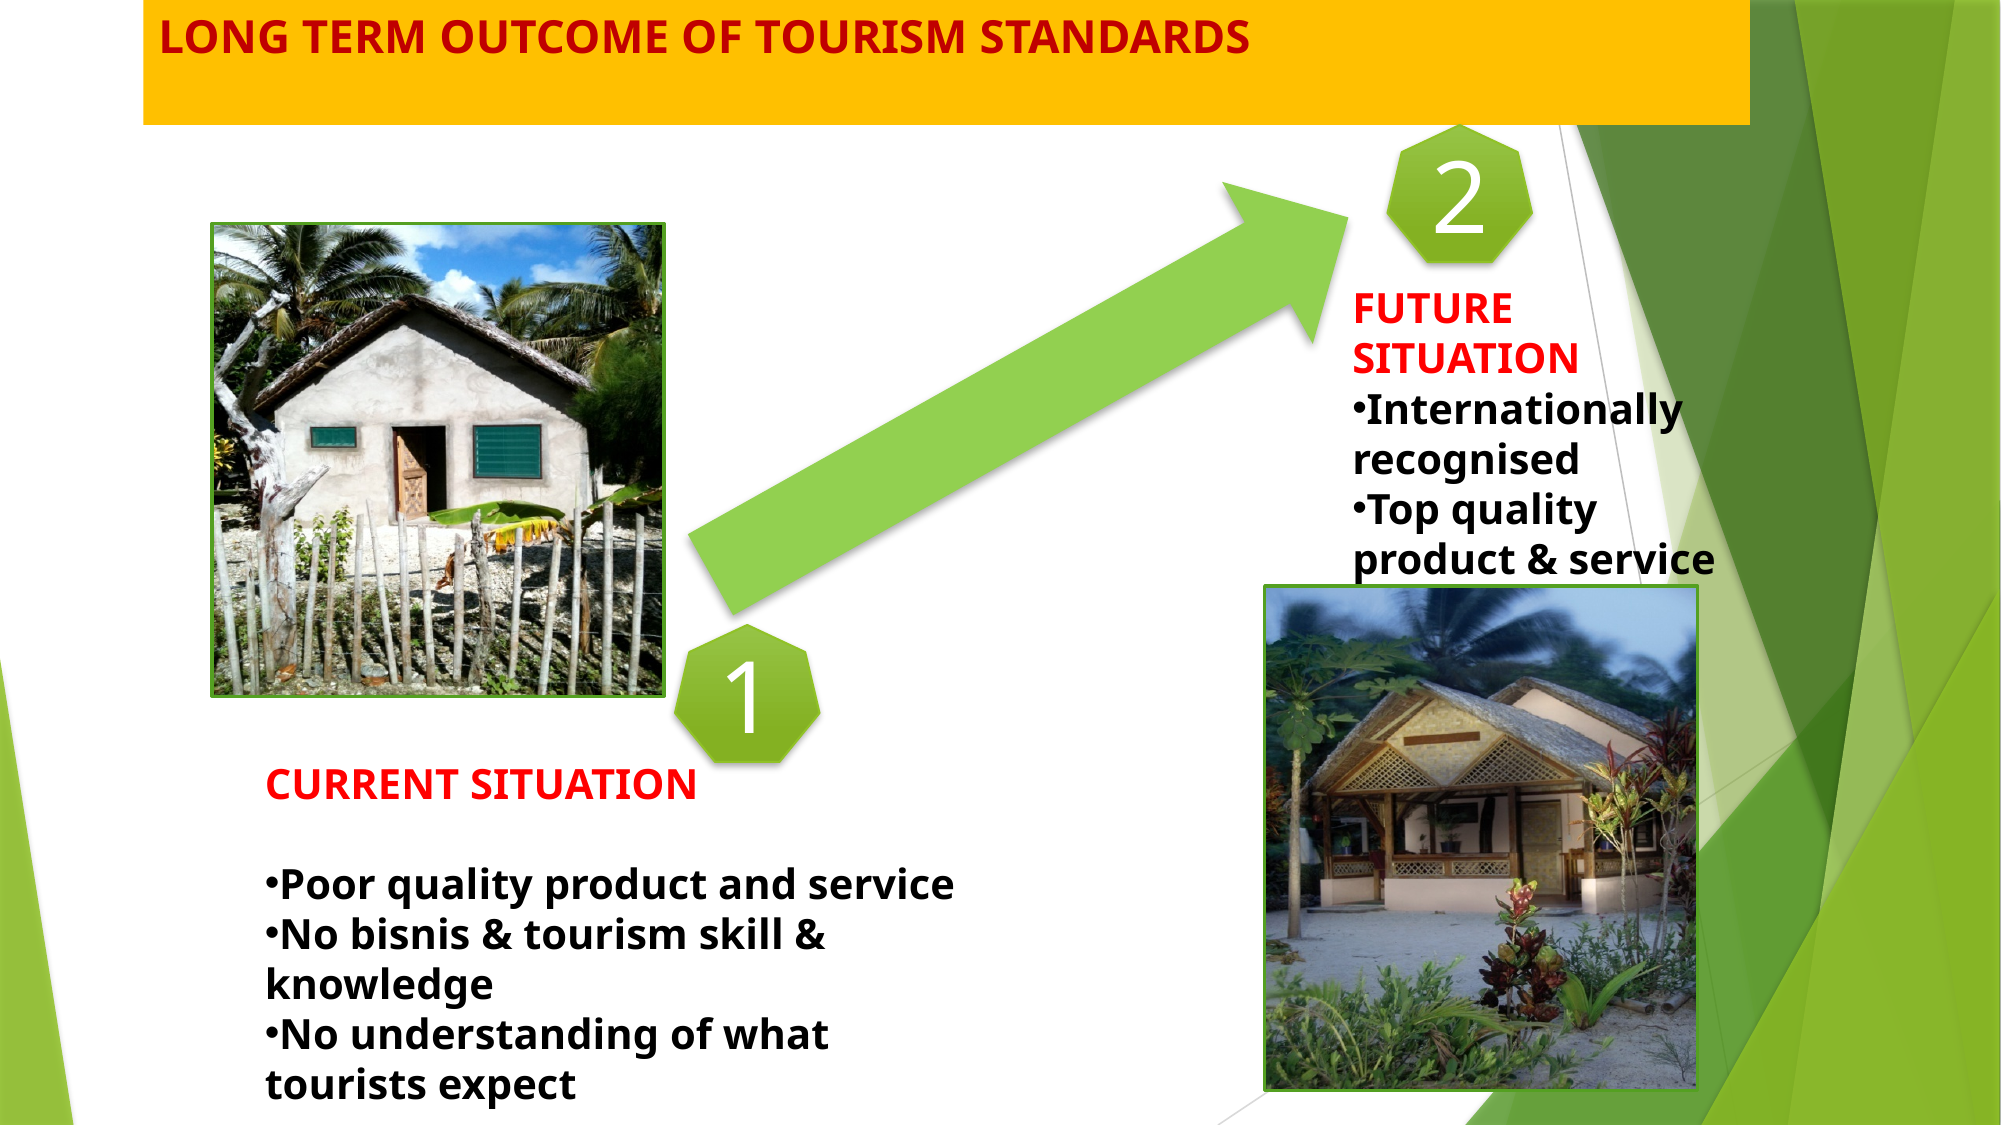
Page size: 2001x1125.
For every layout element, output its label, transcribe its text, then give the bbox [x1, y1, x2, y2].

text_box 2 [1386, 124, 1534, 264]
text_box FUTURE SITUATION Internationally recognised Top quality product & service [1337, 274, 1732, 590]
text_box [687, 181, 1349, 616]
picture [1265, 586, 1697, 1090]
title LONG TERM OUTCOME OF TOURISM STANDARDS [143, 0, 1750, 125]
picture [212, 224, 663, 696]
text_box CURRENT SITUATION Poor quality product and service No bisnis & tourism skill & knowledge No understanding of what tourists expect [249, 750, 975, 1115]
text_box 1 [673, 624, 821, 750]
